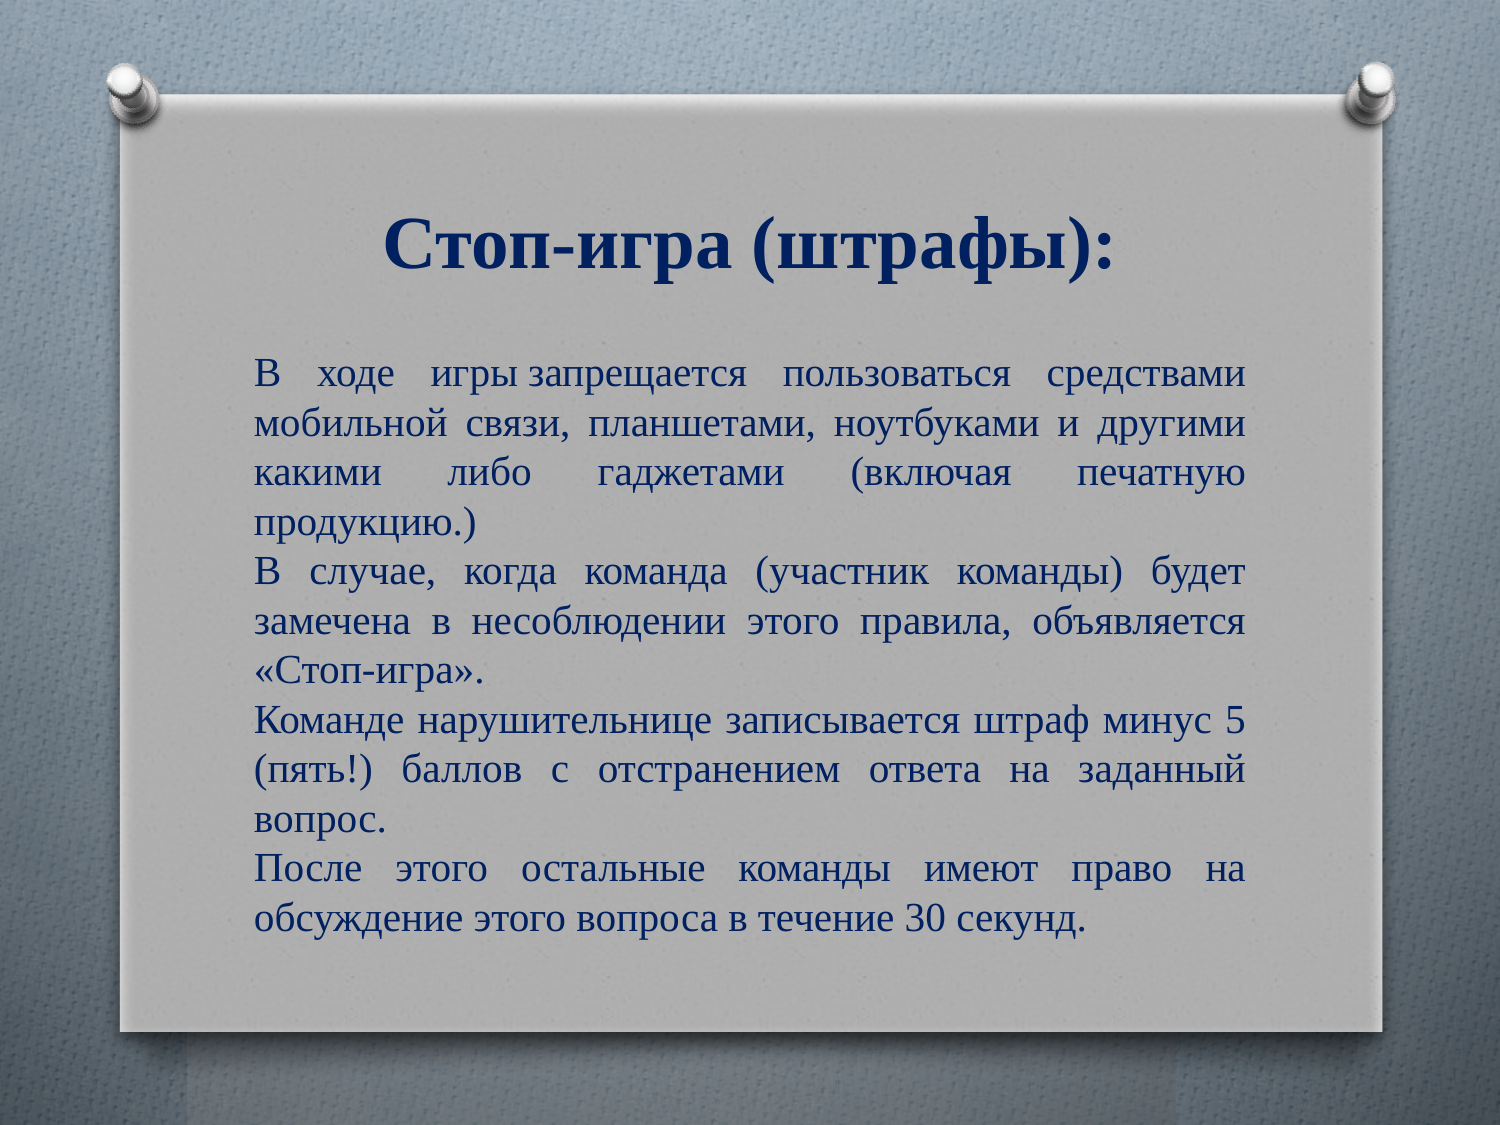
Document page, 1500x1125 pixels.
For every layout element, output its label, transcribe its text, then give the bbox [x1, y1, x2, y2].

picture [75, 29, 198, 153]
list В ходе игры запрещается пользоваться средствами мобильной связи, планшетами, ноутбуками и другими какими либо гаджетами (включая печатную продукцию.) В случае, когда команда (участник команды) будет замечена в несоблюдении этого правила, объявляется «Стоп-игра». Команде нарушительнице записывается штраф минус 5 (пять!) баллов с отстранением ответа на заданный вопрос. После этого остальные команды имеют право на обсуждение этого вопроса в течение 30 секунд. [238, 338, 1262, 953]
picture [1317, 35, 1439, 156]
title Стоп-игра (штрафы): [237, 160, 1263, 291]
